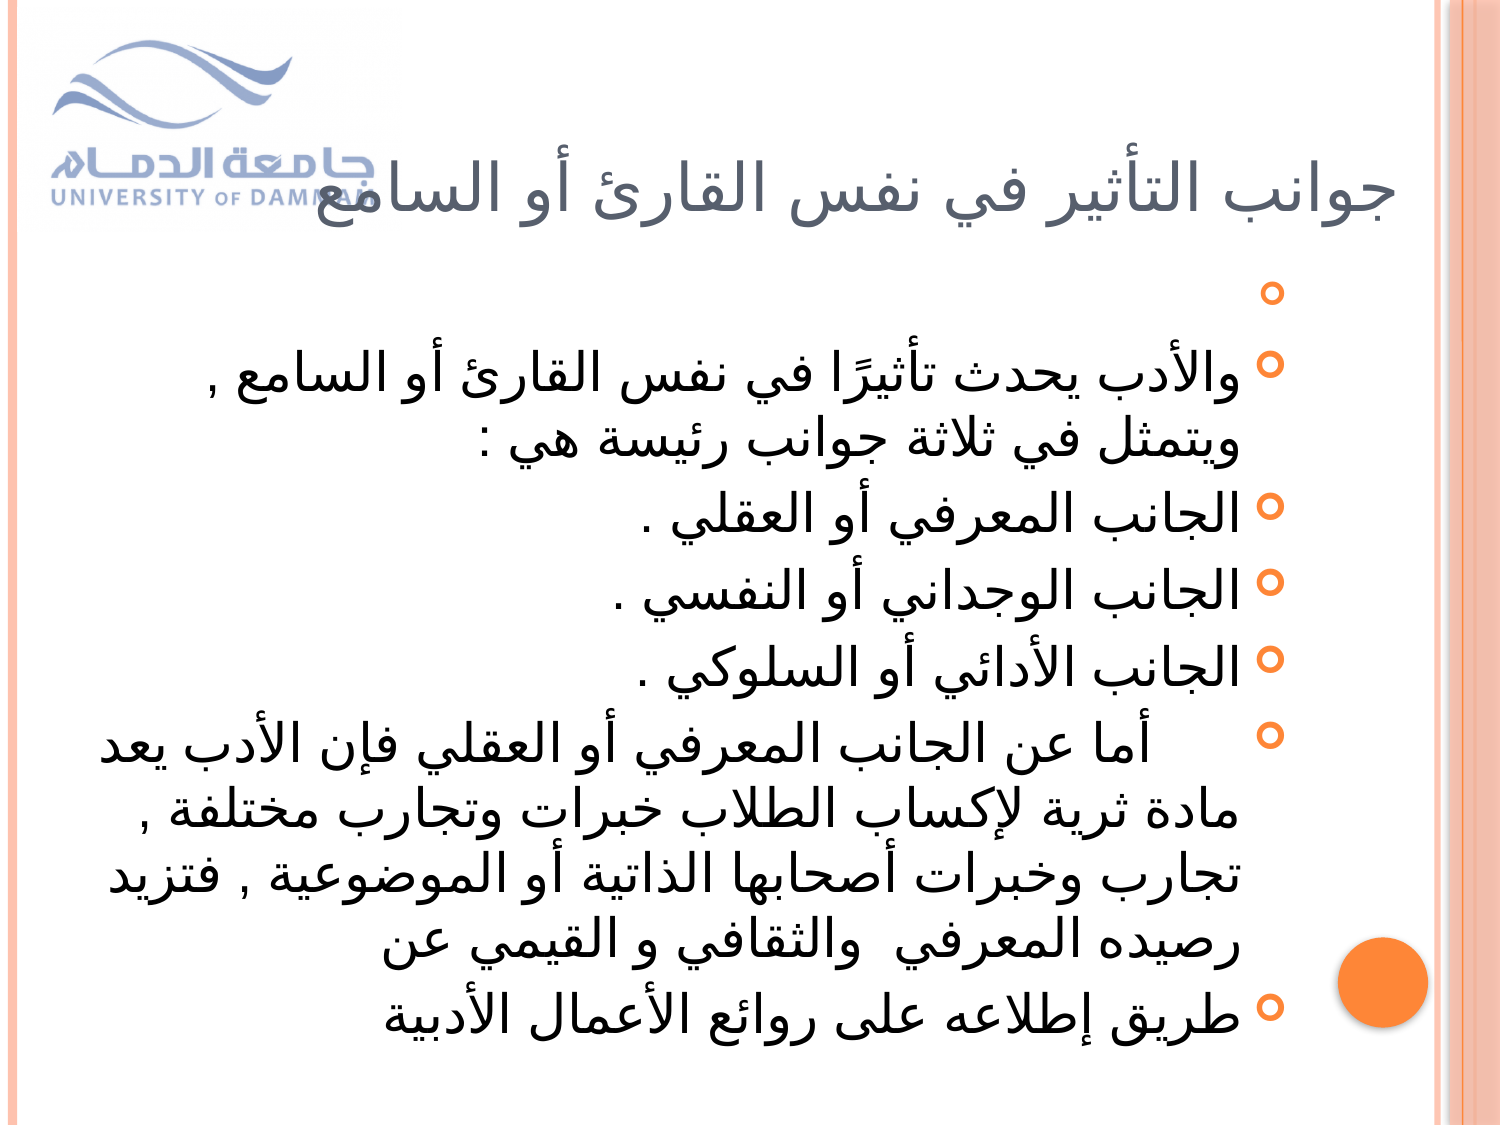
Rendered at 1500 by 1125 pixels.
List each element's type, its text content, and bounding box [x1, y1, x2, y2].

picture [17, 7, 402, 233]
list والأدب يحدث تأثيرًا في نفس القارئ أو السامع , ويتمثل في ثلاثة جوانب رئيسة هي : الجانب المعرفي أو العقلي . الجانب الوجداني أو النفسي . الجانب الأدائي أو السلوكي . أما عن الجانب المعرفي أو العقلي فإن الأدب يعد مادة ثرية لإكساب الطلاب خبرات وتجارب مختلفة , تجارب وخبرات أصحابها الذاتية أو الموضوعية , فتزيد رصيده المعرفي والثقافي و القيمي عن طريق إطلاعه على روائع الأعمال الأدبية [74, 262, 1301, 1063]
title جوانب التأثير في نفس القارئ أو السامع [407, 44, 1471, 232]
